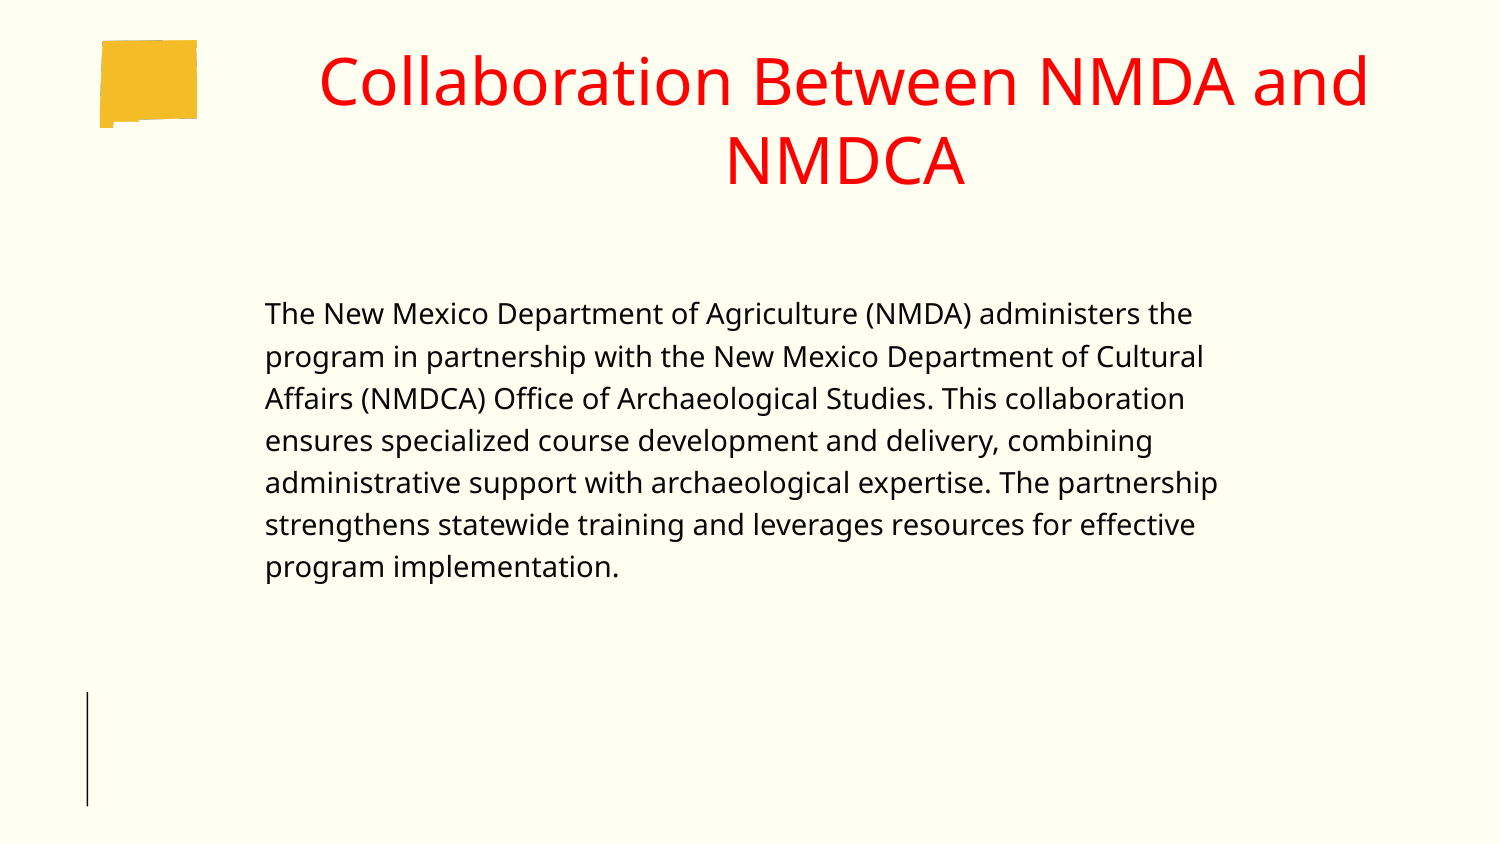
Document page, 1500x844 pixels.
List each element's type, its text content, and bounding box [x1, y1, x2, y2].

picture [99, 40, 198, 129]
title Collaboration Between NMDA and NMDCA [238, 24, 1452, 214]
list The New Mexico Department of Agriculture (NMDA) administers the program in partnership with the New Mexico Department of Cultural Affairs (NMDCA) Office of Archaeological Studies. This collaboration ensures specialized course development and delivery, combining administrative support with archaeological expertise. The partnership strengthens statewide training and leverages resources for effective program implementation. [212, 273, 1277, 698]
